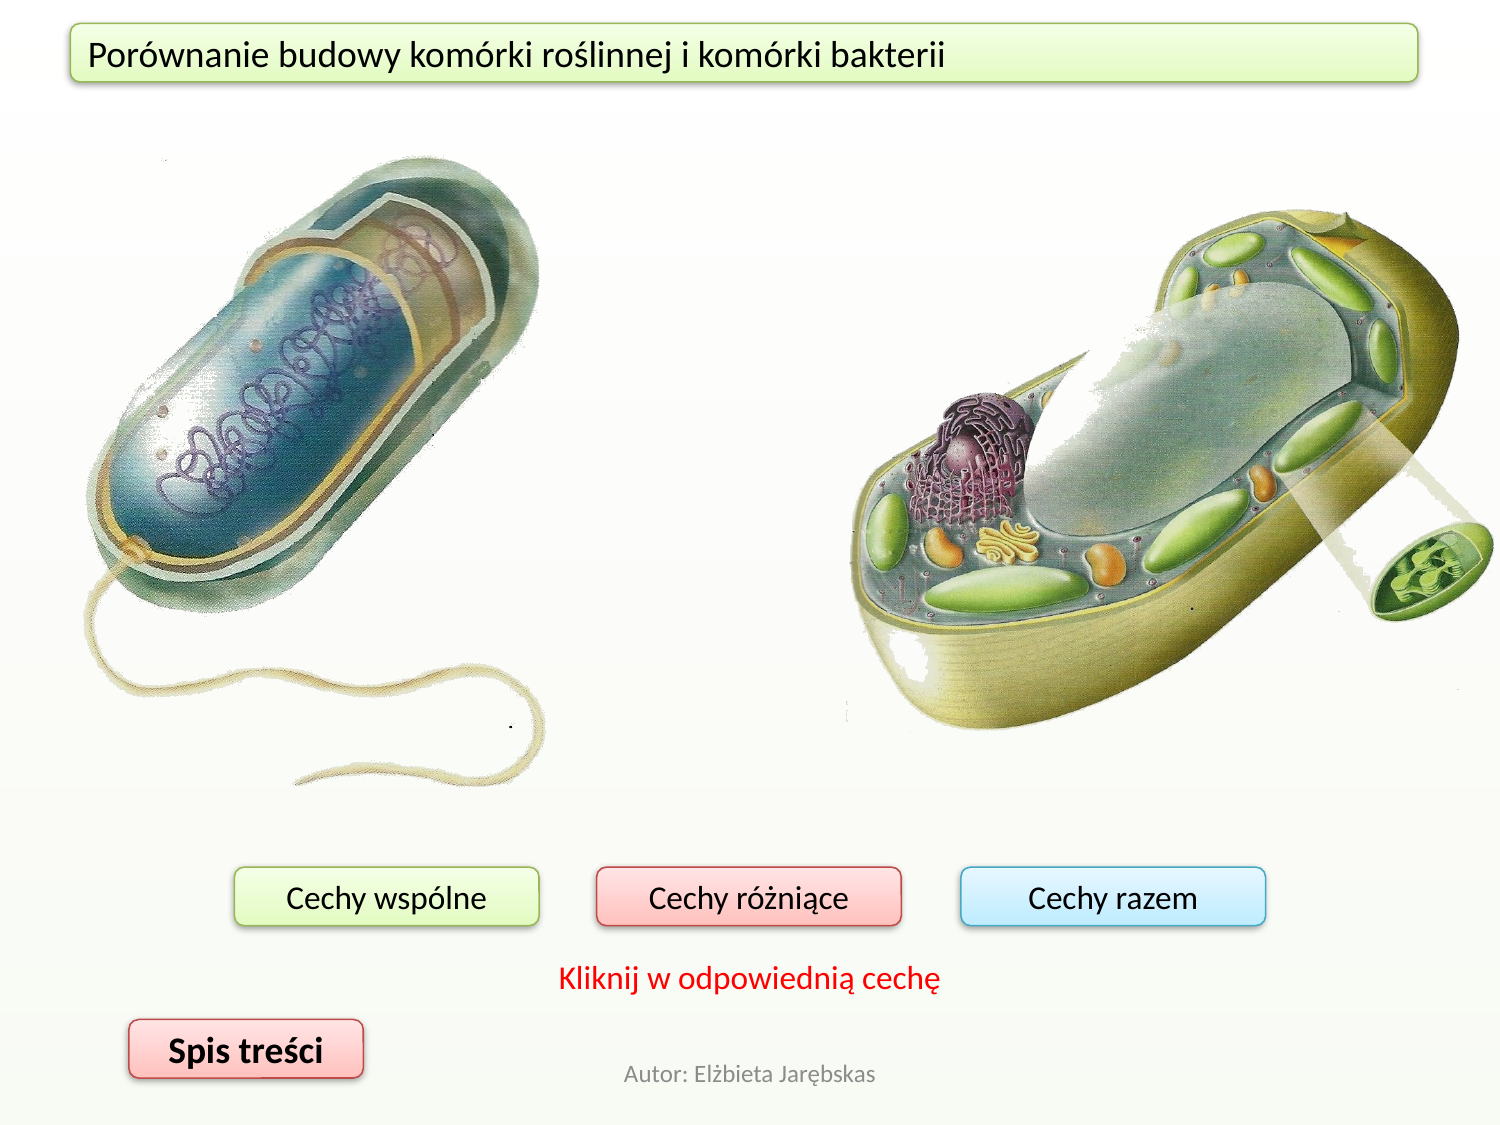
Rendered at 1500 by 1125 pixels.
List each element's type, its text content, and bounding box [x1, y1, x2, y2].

picture [845, 198, 1500, 733]
text_box Kliknij w odpowiednią cechę [269, 949, 1231, 1004]
text_box Cechy różniące [595, 866, 903, 927]
text_box Porównanie budowy komórki roślinnej i komórki bakterii [69, 22, 1419, 83]
text_box Cechy razem [960, 866, 1267, 927]
text_box Cechy wspólne [233, 866, 540, 927]
text_box Spis treści [128, 1018, 365, 1079]
picture [58, 140, 559, 825]
footer Autor: Elżbieta Jarębskas [512, 1042, 988, 1103]
